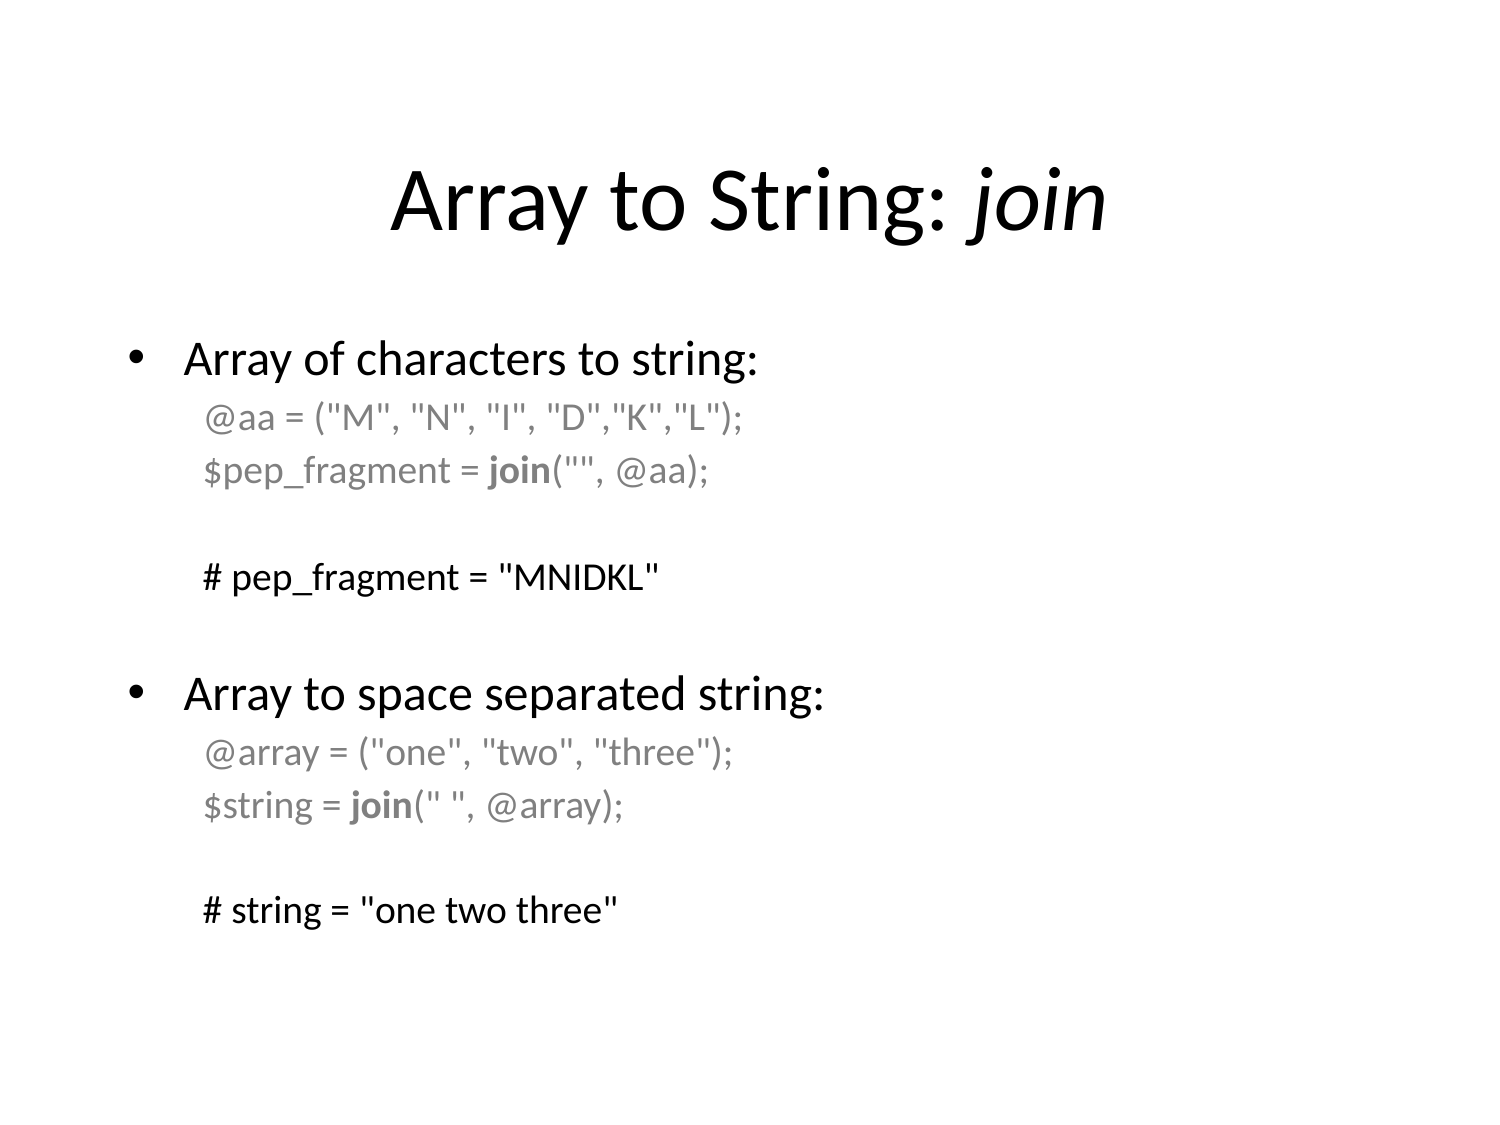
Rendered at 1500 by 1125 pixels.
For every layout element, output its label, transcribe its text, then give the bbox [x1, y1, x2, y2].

title Array to String: join [112, 99, 1388, 288]
list Array of characters to string: @aa = ("M", "N", "I", "D","K","L"); $pep_fragment = join("", @aa); # pep_fragment = "MNIDKL" Array to space separated string: @array = ("one", "two", "three"); $string = join(" ", @array); # string = "one two three" [112, 324, 1388, 1046]
